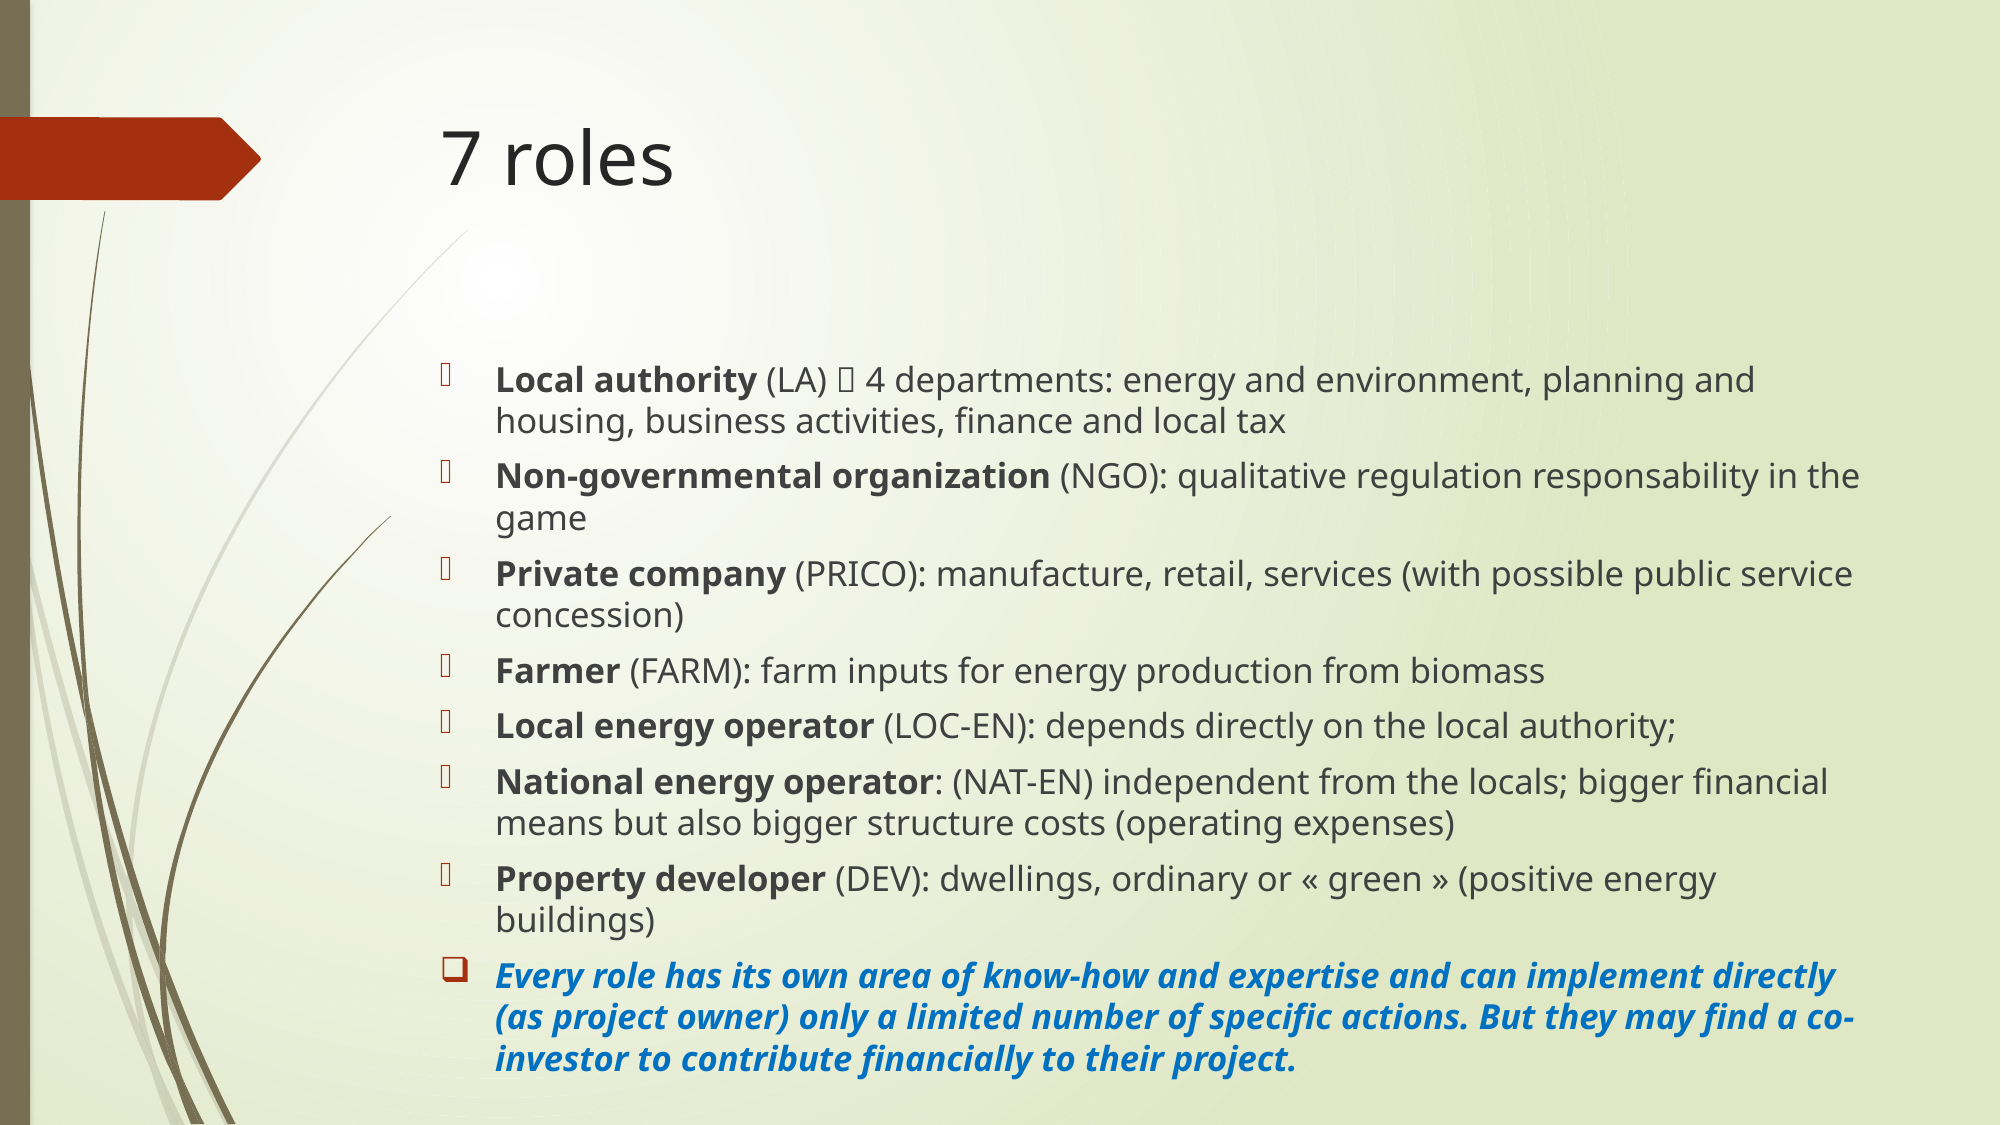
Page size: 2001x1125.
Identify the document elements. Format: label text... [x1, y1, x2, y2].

list Local authority (LA)  4 departments: energy and environment, planning and housing, business activities, finance and local tax Non-governmental organization (NGO): qualitative regulation responsability in the game Private company (PRICO): manufacture, retail, services (with possible public service concession) Farmer (FARM): farm inputs for energy production from biomass Local energy operator (LOC-EN): depends directly on the local authority; National energy operator: (NAT-EN) independent from the locals; bigger financial means but also bigger structure costs (operating expenses) Property developer (DEV): dwellings, ordinary or « green » (positive energy buildings) Every role has its own area of know-how and expertise and can implement directly (as project owner) only a limited number of specific actions. But they may find a co-investor to contribute financially to their project. [424, 350, 1888, 1092]
title 7 roles [425, 102, 1888, 313]
